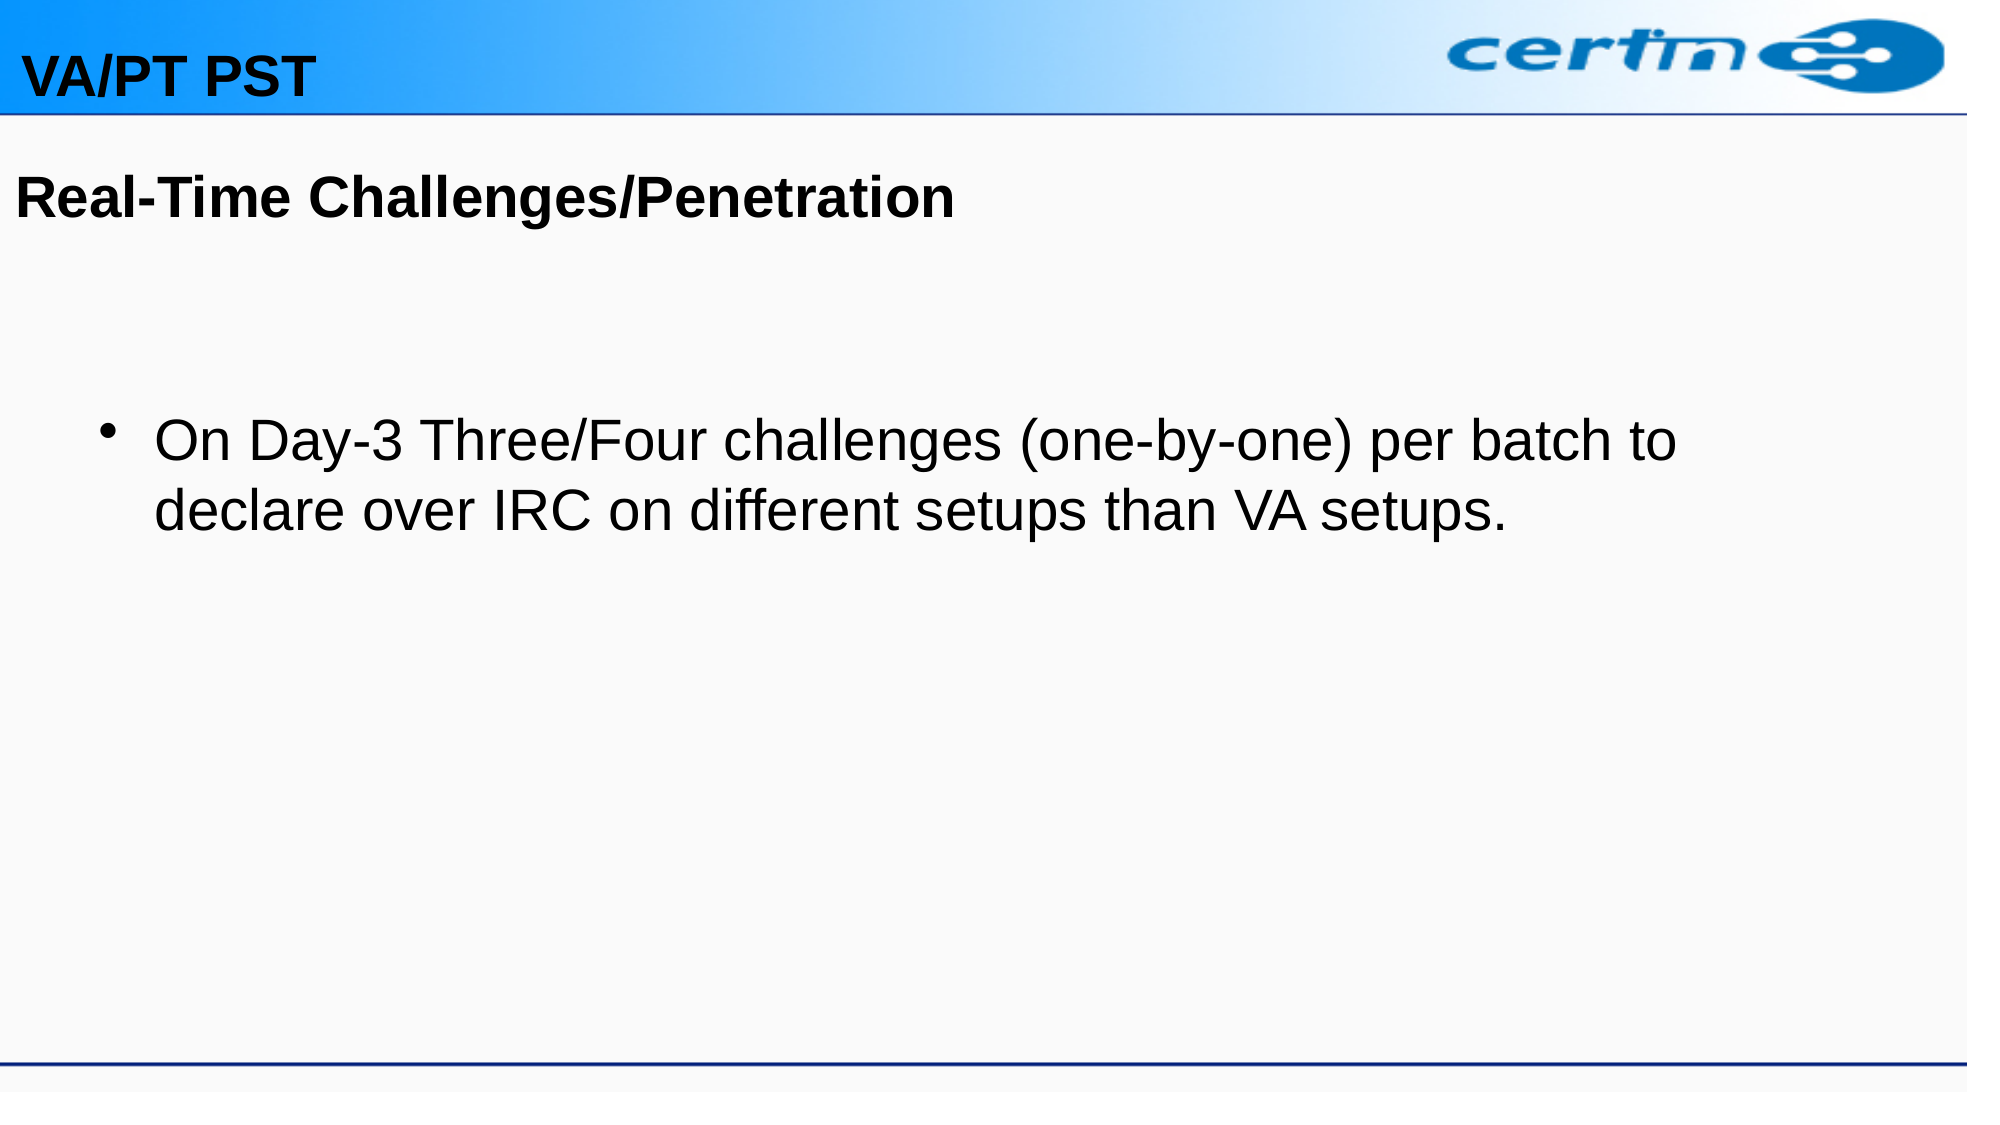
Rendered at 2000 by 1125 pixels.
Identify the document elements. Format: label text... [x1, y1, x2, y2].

title Real-Time Challenges/Penetration [0, 124, 1884, 263]
text_box VA/PT PST [6, 31, 840, 116]
picture [0, 0, 1967, 1092]
list On Day-3 Three/Four challenges (one-by-one) per batch to declare over IRC on different setups than VA setups. [83, 149, 1884, 1026]
